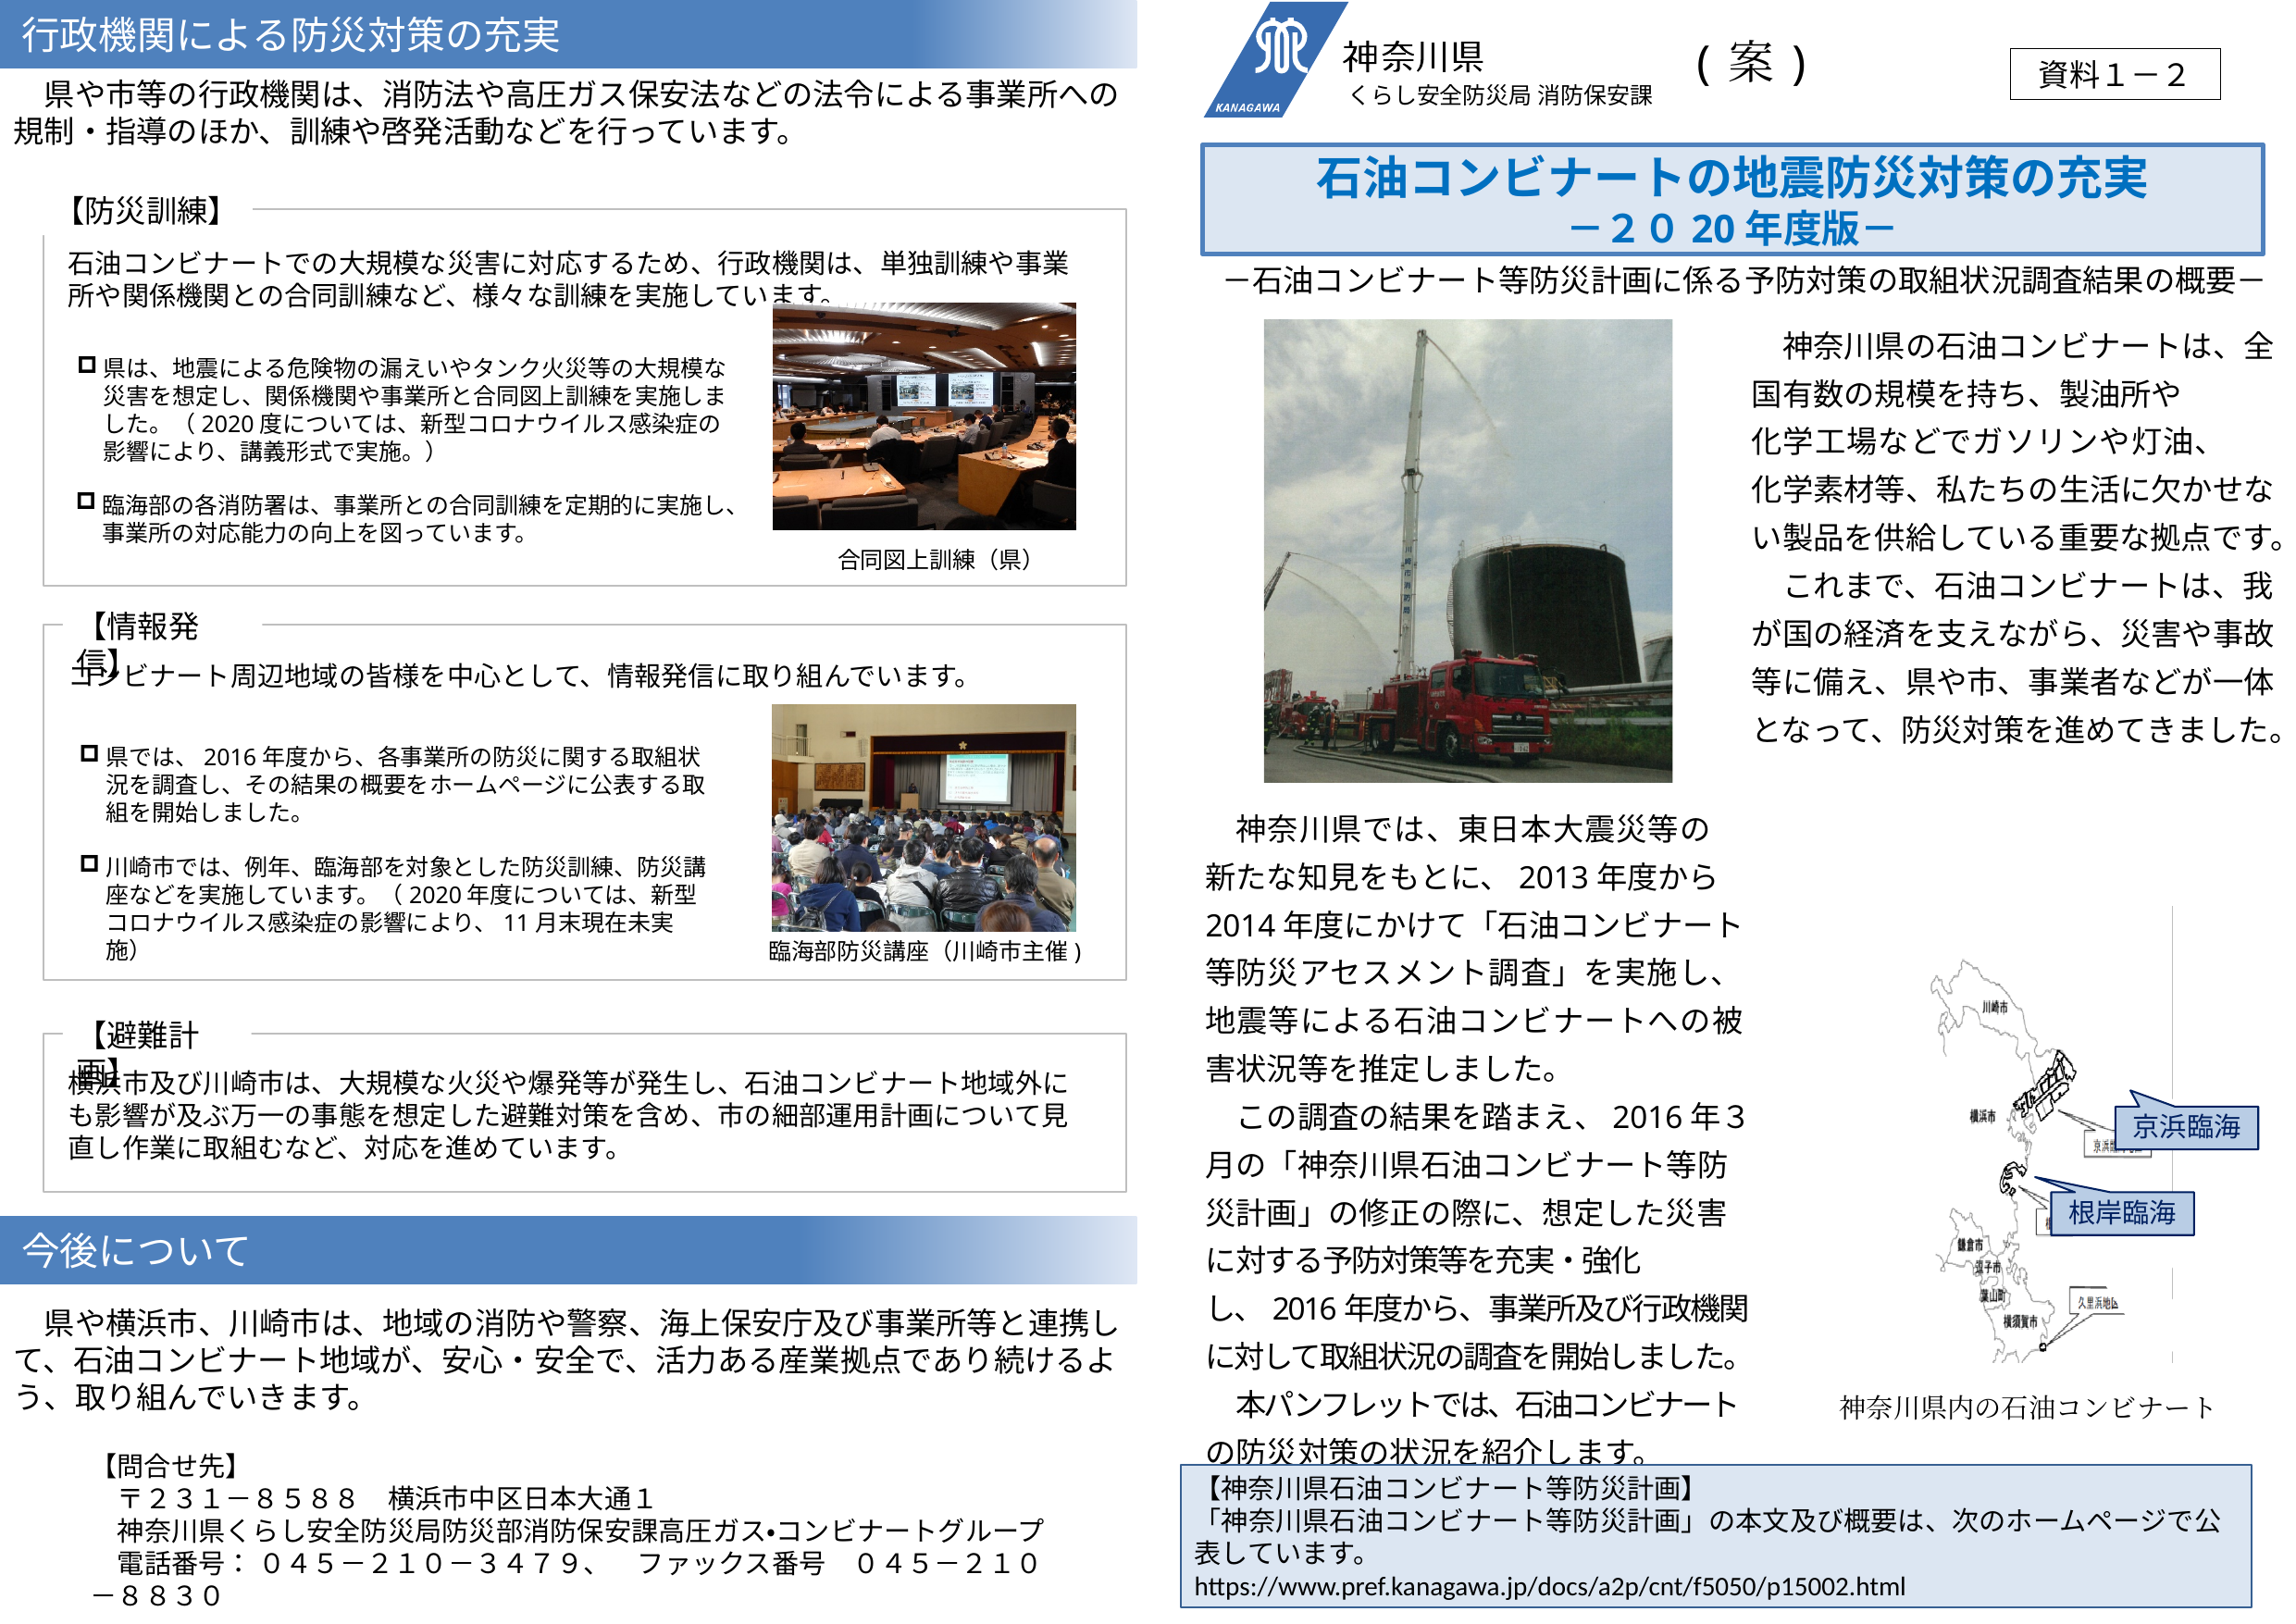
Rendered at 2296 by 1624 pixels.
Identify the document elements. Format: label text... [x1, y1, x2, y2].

text_box 神奈川県では、東日本大震災等の 新たな知見をもとに、2013年度から2014年度にかけて「石油コンビナート等防災アセスメント調査」を実施し、地震等による石油コンビナートへの被害状況等を推定しました。 この調査の結果を踏まえ、2016年３月の「神奈川県石油コンビナート等防災計画」の修正の際に、想定した災害に対する予防対策等を充実・強化し、2016年度から、事業所及び行政機関に対して取組状況の調査を開始しました。 本パンフレットでは、石油コンビナートの防災対策の状況を紹介します。 [1191, 791, 1771, 1464]
text_box 合同図上訓練（県） [824, 538, 1174, 580]
text_box 石油コンビナートの地震防災対策の充実 －２０20年度版－ [1200, 143, 2265, 256]
text_box 横浜市及び川崎市は、大規模な火災や爆発等が発生し、石油コンビナート地域外にも影響が及ぶ万一の事態を想定した避難対策を含め、市の細部運用計画について見直し作業に取組むなど、対応を進めています。 [55, 1059, 1104, 1171]
text_box 神奈川県内の石油コンビナート [1825, 1383, 2296, 1431]
picture [1236, 319, 1700, 783]
text_box 県や横浜市、川崎市は、地域の消防や警察、海上保安庁及び事業所等と連携して、石油コンビナート地域が、安心・安全で、活力ある産業拠点であり続けるよう、取り組んでいきます。 [0, 1297, 1148, 1422]
text_box 行政機関による防災対策の充実 [0, 0, 1137, 68]
picture [772, 704, 1076, 933]
text_box 神奈川県の石油コンビナートは、全国有数の規模を持ち、製油所や 化学工場などでガソリンや灯油、 化学素材等、私たちの生活に欠かせない製品を供給している重要な拠点です。 これまで、石油コンビナートは、我が国の経済を支えながら、災害や事故等に備え、県や市、事業者などが一体となって、防災対策を進めてきました。 [1738, 308, 2290, 755]
text_box (案) [1796, 26, 1828, 96]
text_box 臨海部の各消防署は、事業所との合同訓練を定期的に実施し、事業所の対応能力の向上を図っています。 [62, 483, 748, 553]
text_box 【避難計画】 [62, 1010, 252, 1059]
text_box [1194, 0, 1793, 148]
text_box 臨海部防災講座（川崎市主催) [754, 930, 1137, 973]
text_box 県は、地震による危険物の漏えいやタンク火災等の大規模な災害を想定し、関係機関や事業所と合同図上訓練を実施しました。（2020度については、新型コロナウイルス感染症の影響により、講義形式で実施。） [63, 347, 747, 472]
text_box 【神奈川県石油コンビナート等防災計画】 「神奈川県石油コンビナート等防災計画」の本文及び概要は、次のホームページで公表しています。 https://www.pref.kanagawa.jp/docs/a2p/cnt/f5050/p15002.html [1180, 1464, 2253, 1608]
text_box 資料１－２ [2010, 48, 2221, 100]
text_box 今後について [0, 1216, 1137, 1284]
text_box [1857, 902, 2259, 1363]
text_box 【情報発信】 [62, 600, 263, 651]
text_box 県では、2016年度から、各事業所の防災に関する取組状況を調査し、その結果の概要をホームページに公表する取組を開始しました。 [65, 736, 723, 833]
picture [773, 303, 1076, 531]
text_box 県や市等の行政機関は、消防法や高圧ガス保安法などの法令による事業所への規制・指導のほか、訓練や啓発活動などを行っています。 [0, 68, 1148, 156]
text_box 川崎市では、例年、臨海部を対象とした防災訓練、防災講座などを実施しています。（2020年度については、新型コロナウイルス感染症の影響により、11月末現在未実施） [65, 846, 723, 971]
text_box 【防災訓練】 [40, 184, 253, 236]
text_box [42, 623, 1128, 982]
text_box [42, 1032, 1128, 1194]
text_box [42, 207, 1128, 588]
text_box 【問合せ先】 〒２３１－８５８８ 横浜市中区日本大通１ 神奈川県くらし安全防災局防災部消防保安課高圧ガス・コンビナートグループ 電話番号： ０４５－２１０－３４７９、 ファックス番号 ０４５－２１０－８８３０ [76, 1443, 1061, 1618]
text_box －石油コンビナート等防災計画に係る予防対策の取組状況調査結果の概要－ [1208, 254, 2282, 305]
text_box コンビナート周辺地域の皆様を中心として、情報発信に取り組んでいます。 [55, 651, 1061, 699]
text_box 石油コンビナートでの大規模な災害に対応するため、行政機関は、単独訓練や事業所や関係機関との合同訓練など、様々な訓練を実施しています。 [55, 239, 1104, 318]
